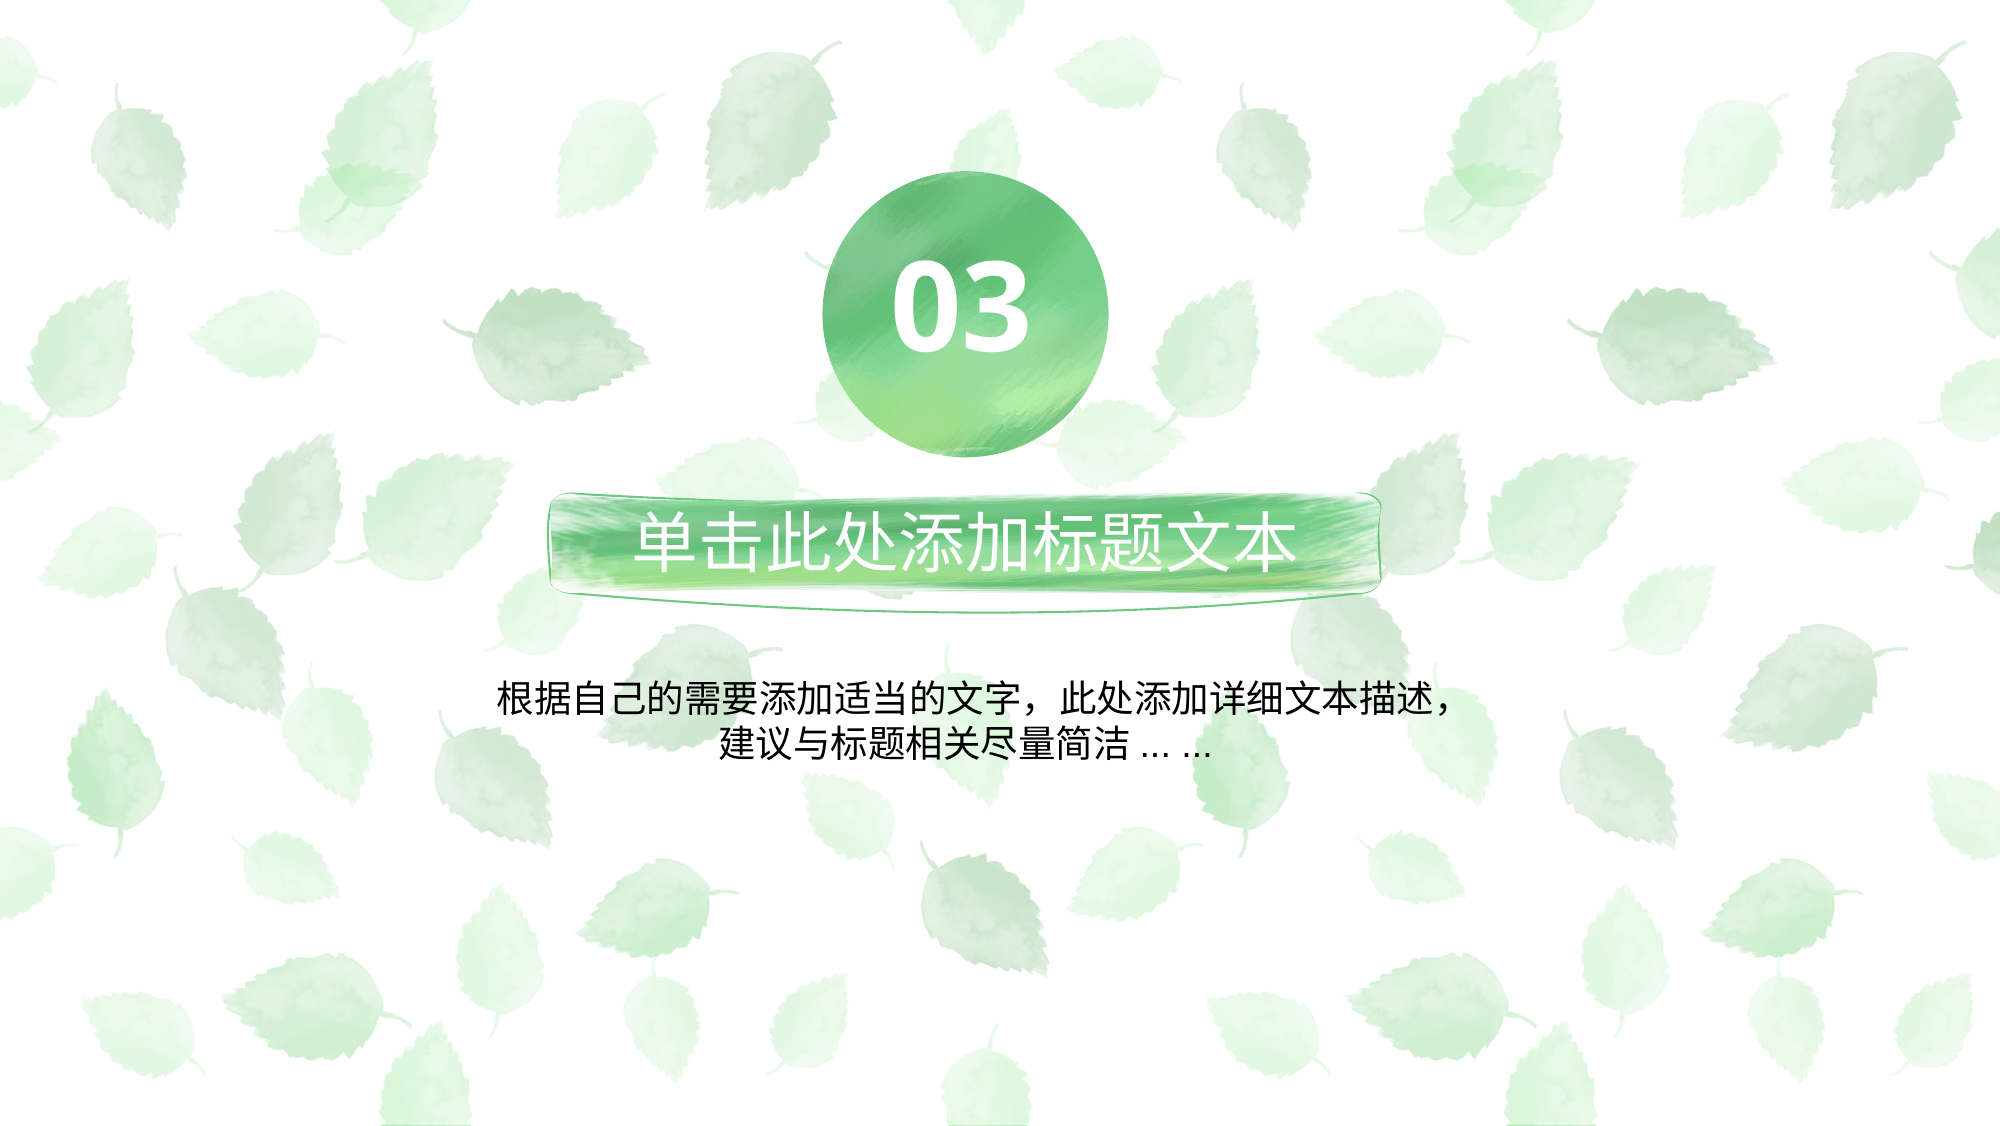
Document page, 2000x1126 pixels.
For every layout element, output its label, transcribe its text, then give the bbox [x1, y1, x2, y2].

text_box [550, 493, 1381, 594]
text_box 根据自己的需要添加适当的文字，此处添加详细文本描述，建议与标题相关尽量简洁... ... [465, 667, 1466, 773]
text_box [822, 171, 1109, 458]
